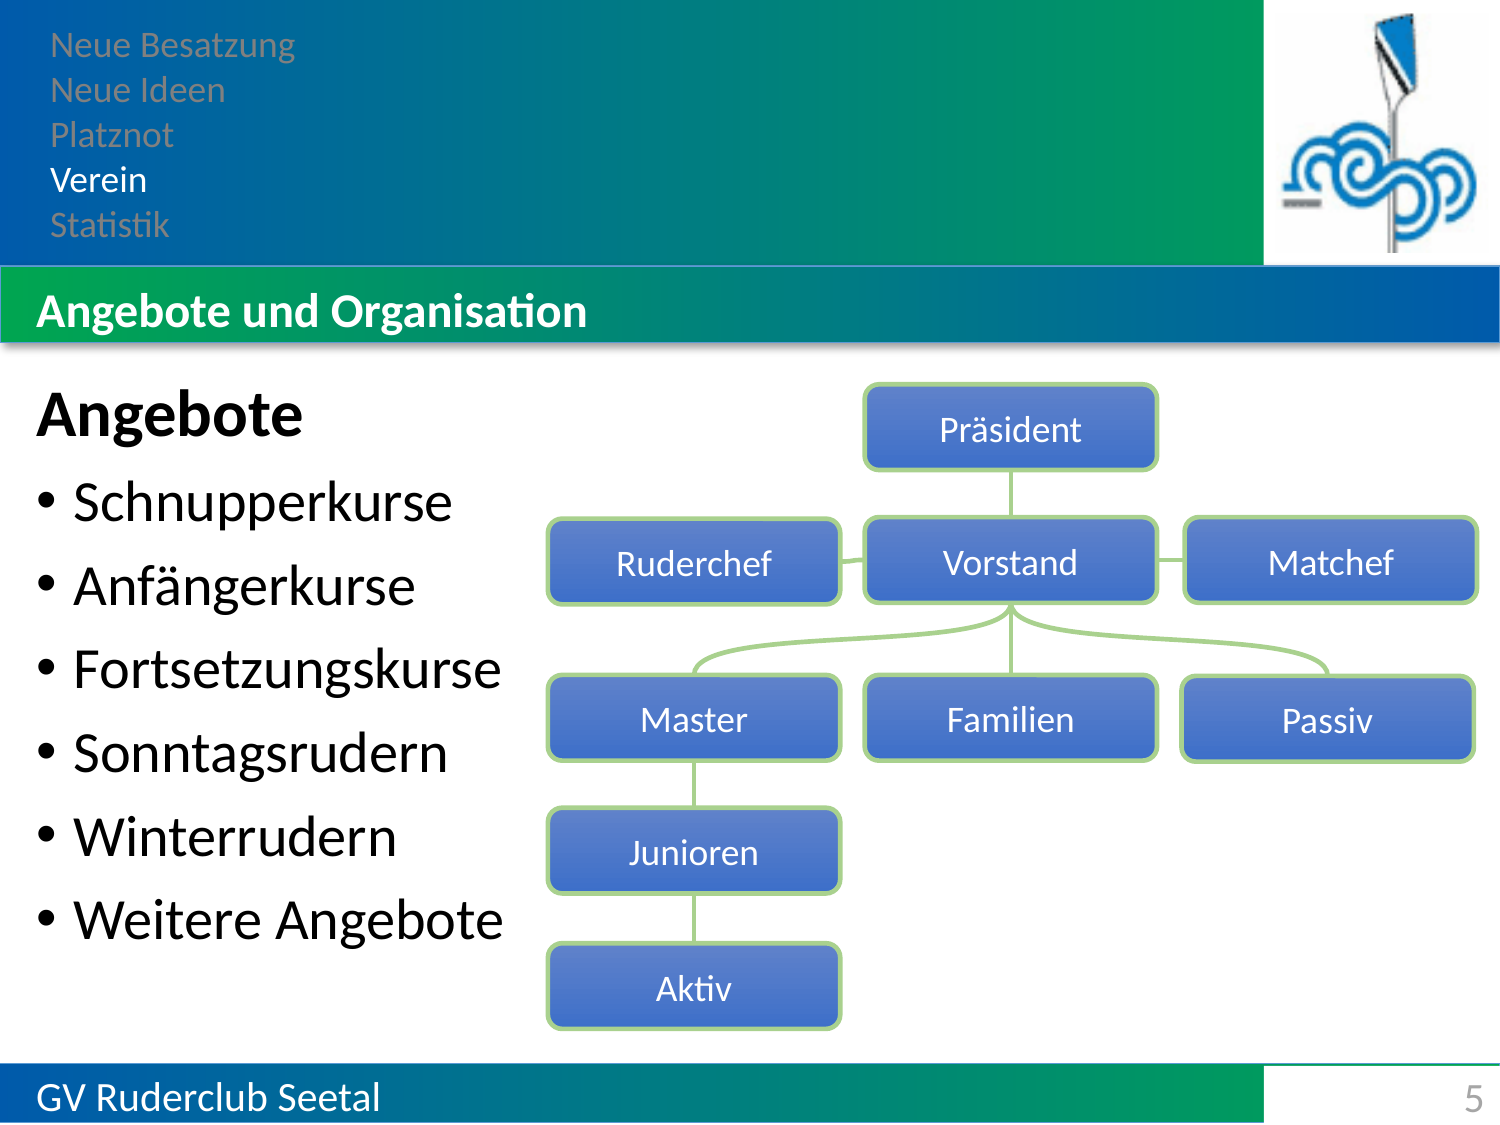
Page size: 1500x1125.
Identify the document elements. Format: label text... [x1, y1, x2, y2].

title Angebote und Organisation [20, 277, 1489, 346]
text_box Neue Besatzung Neue Ideen Platznot Verein Statistik [35, 12, 354, 252]
footer GV Ruderclub Seetal [20, 1064, 1042, 1124]
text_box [547, 384, 1477, 1029]
picture [1275, 12, 1489, 253]
slide_number 5 [1263, 1065, 1500, 1125]
list Angebote Schnupperkurse Anfängerkurse Fortsetzungskurse Sonntagsrudern Winterrudern Weitere Angebote [20, 370, 545, 1052]
